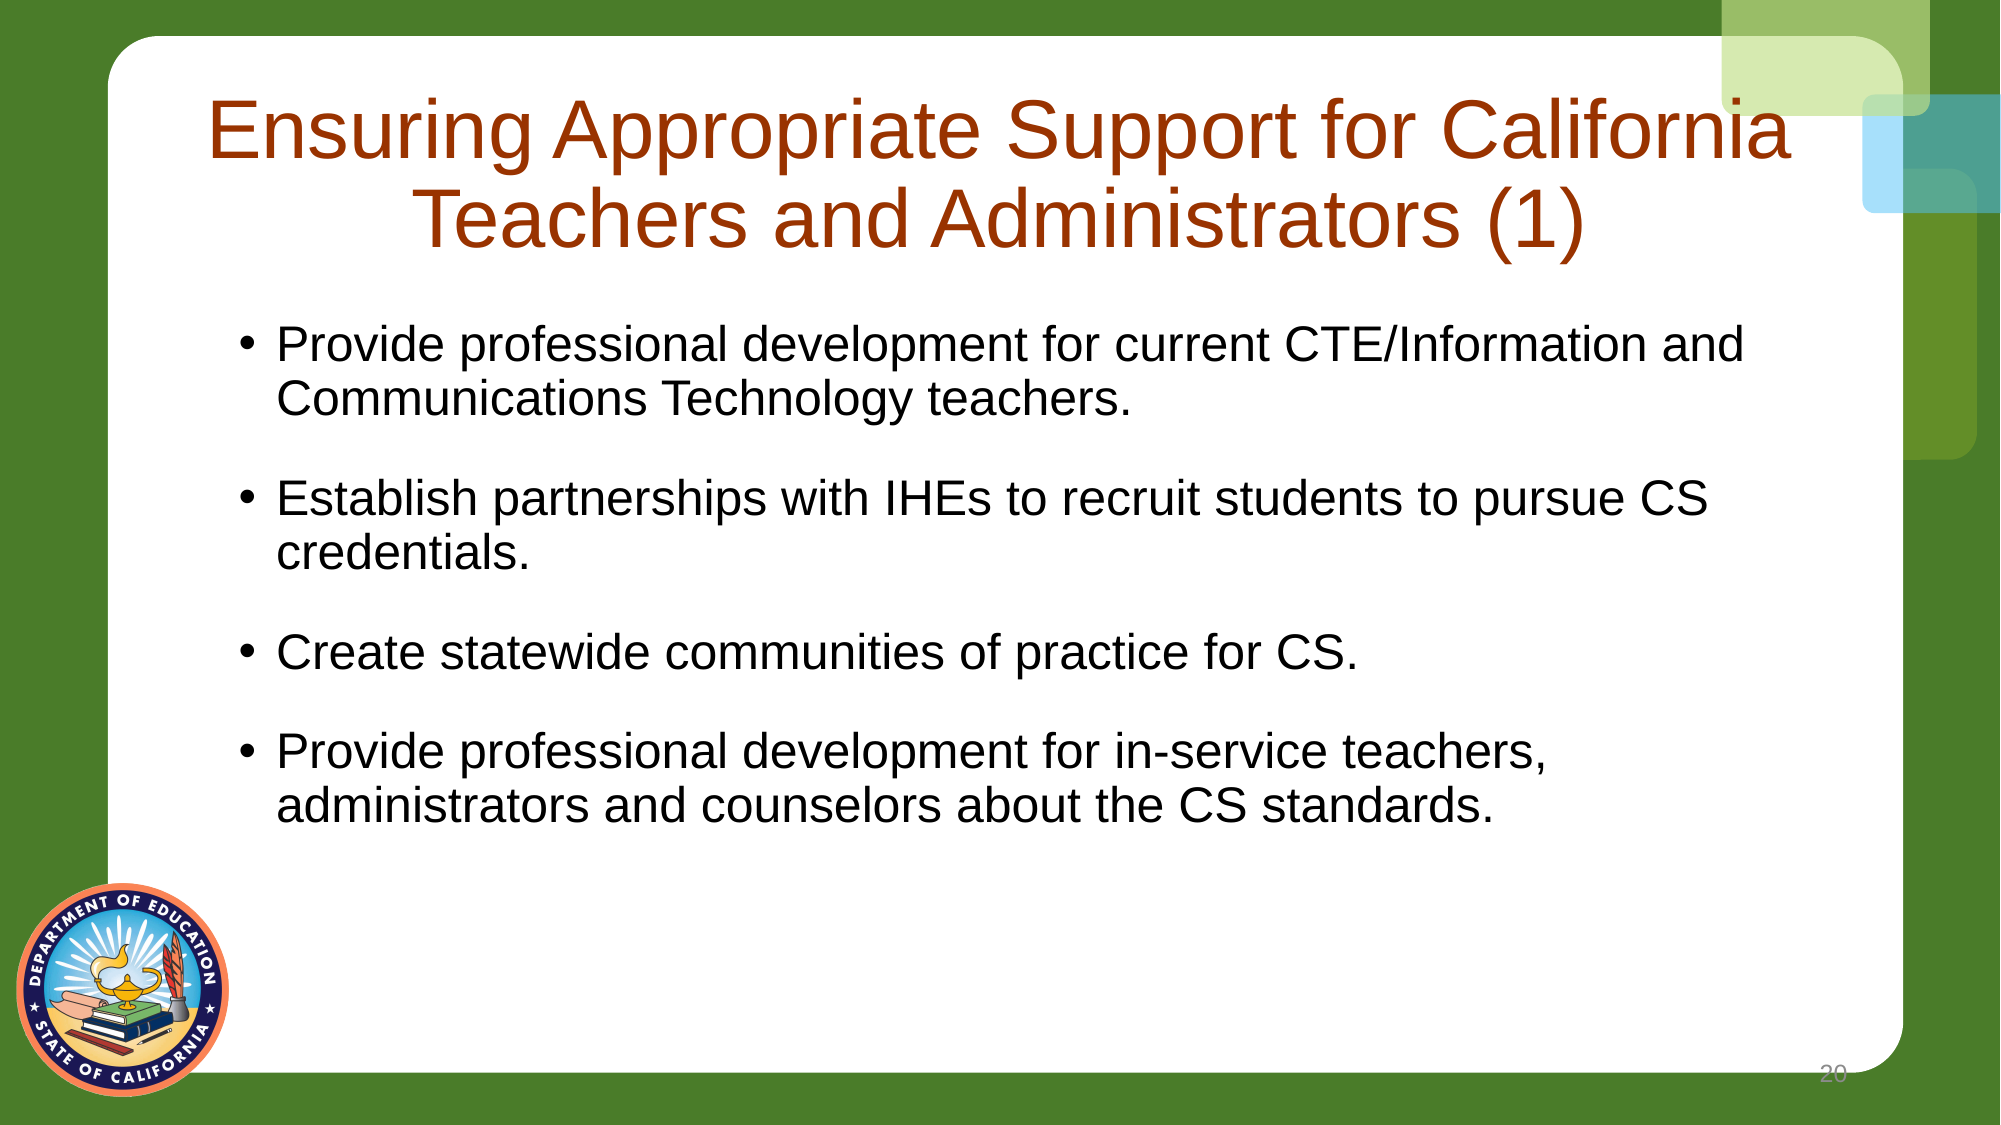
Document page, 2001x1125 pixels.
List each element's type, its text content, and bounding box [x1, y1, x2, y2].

picture [16, 883, 229, 1097]
title Ensuring Appropriate Support for California Teachers and Administrators (1) [176, 67, 1823, 285]
slide_number 20 [1412, 1042, 1863, 1103]
list Provide professional development for current CTE/Information and Communications Technology teachers. Establish partnerships with IHEs to recruit students to pursue CS credentials. Create statewide communities of practice for CS. Provide professional development for in-service teachers, administrators and counselors about the CS standards. [223, 310, 1823, 1000]
